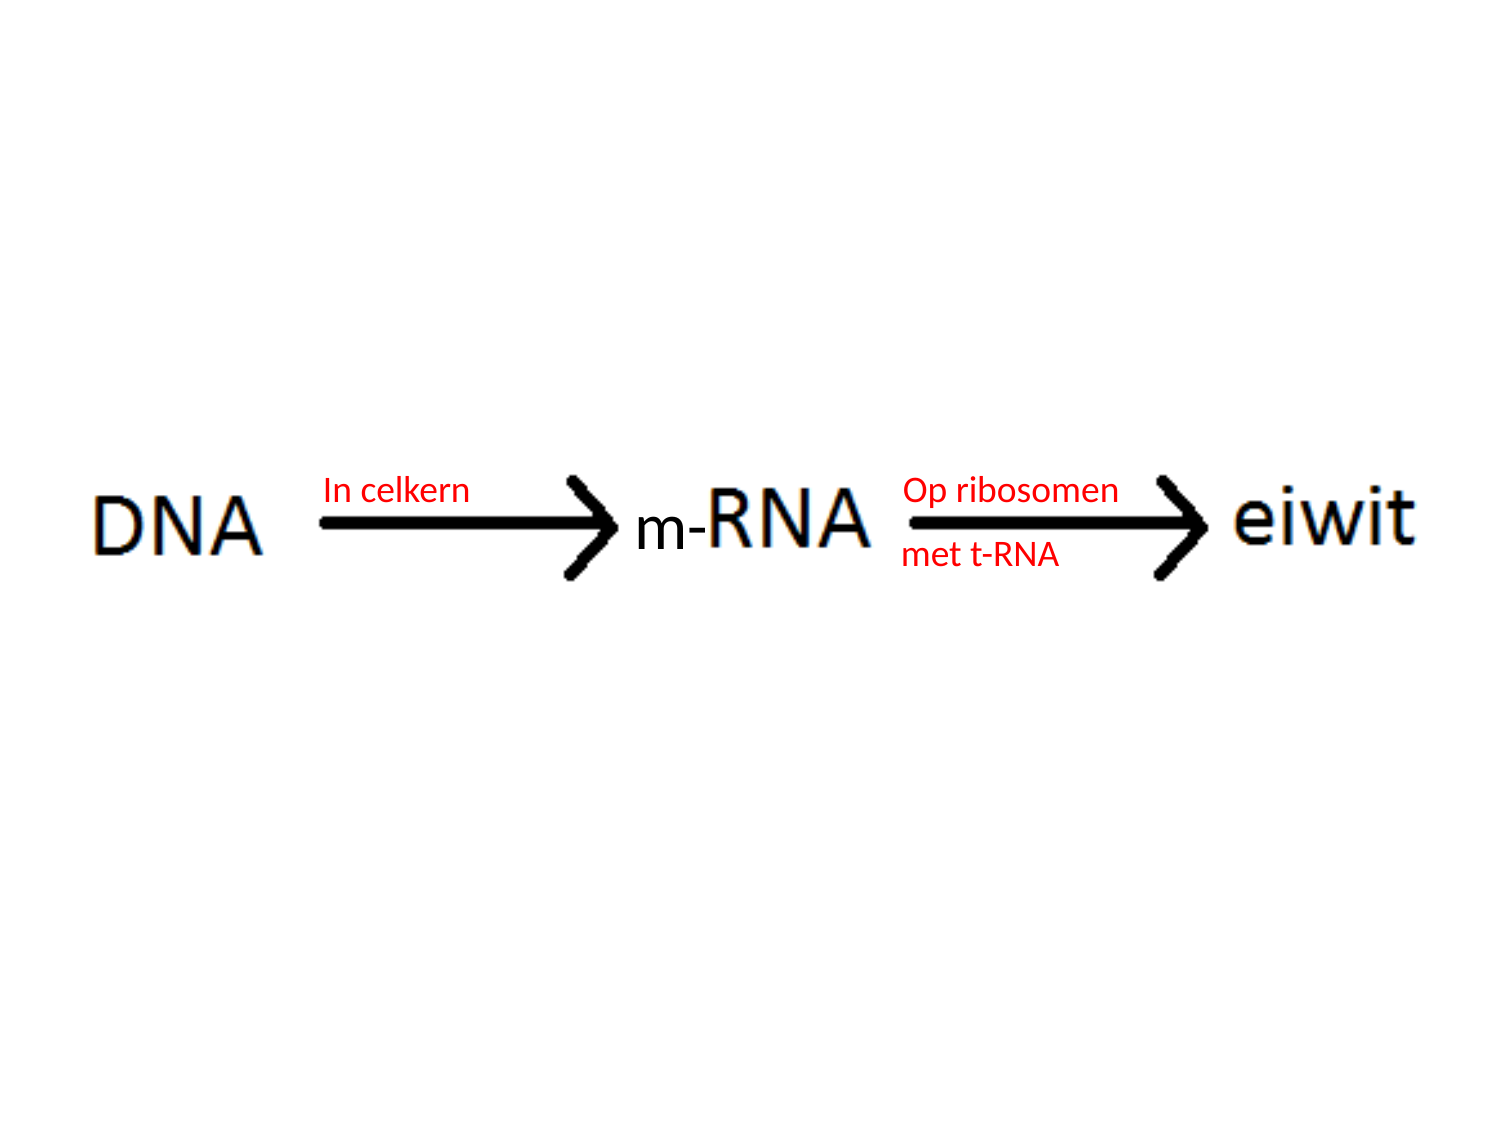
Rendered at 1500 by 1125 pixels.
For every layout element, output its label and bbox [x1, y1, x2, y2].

text_box [84, 438, 1474, 674]
